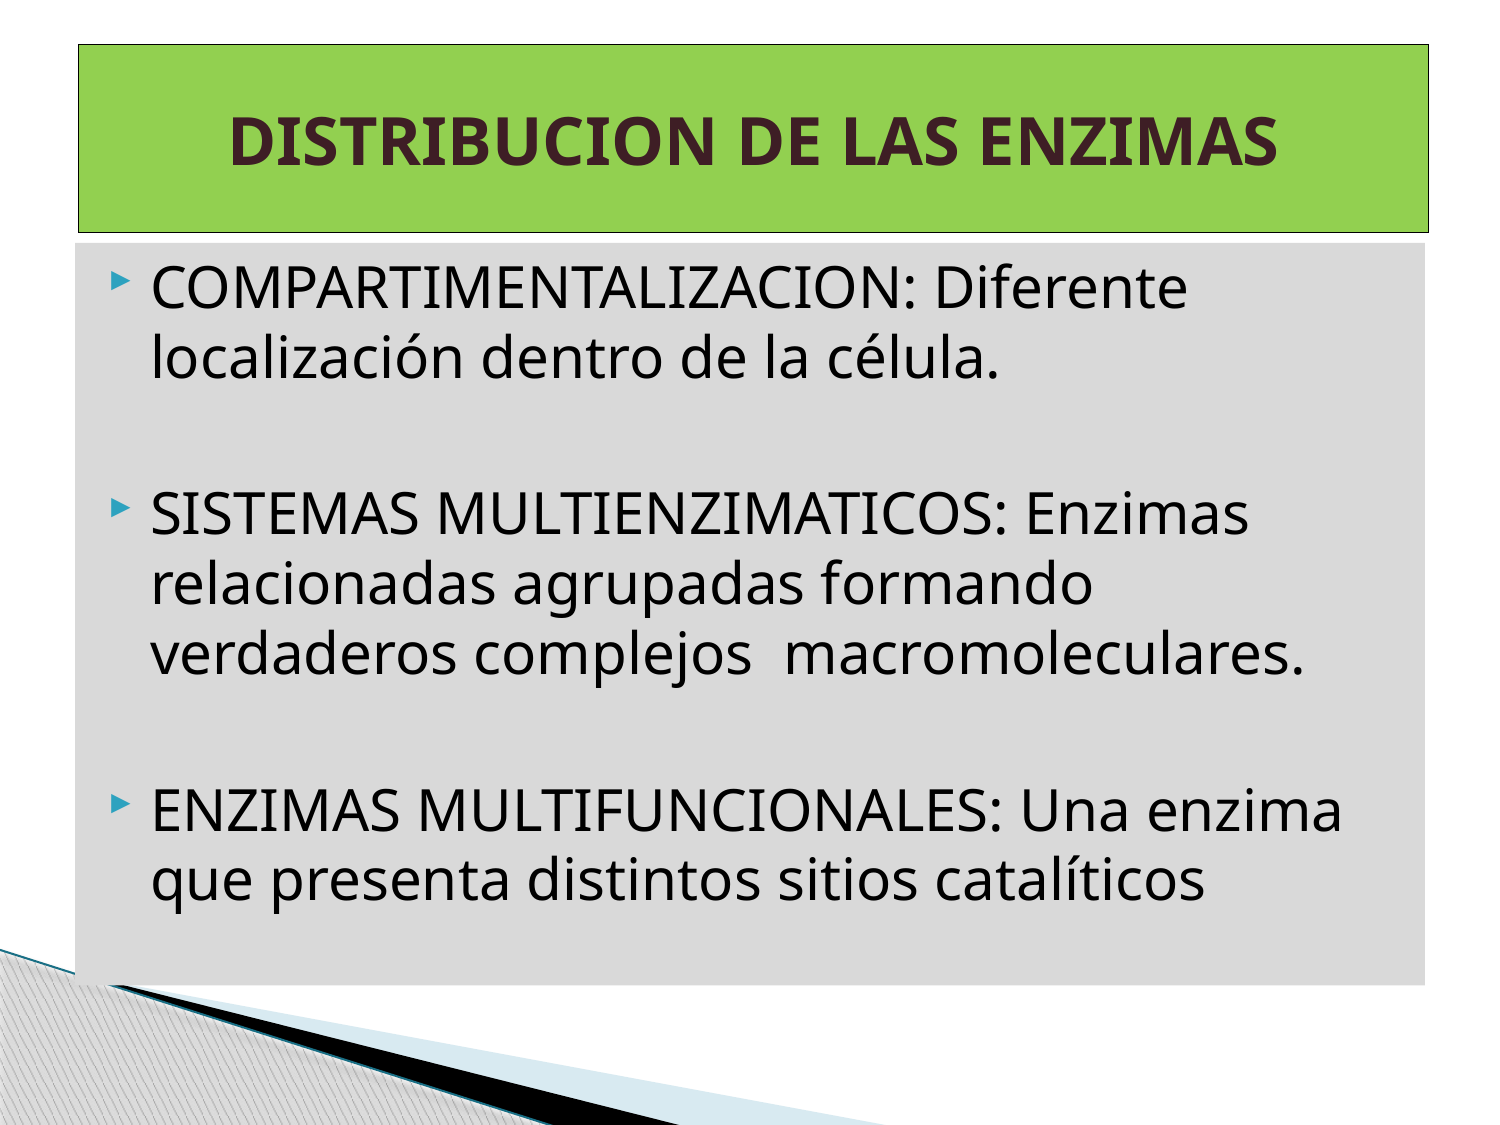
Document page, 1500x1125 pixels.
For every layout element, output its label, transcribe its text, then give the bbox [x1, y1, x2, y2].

list COMPARTIMENTALIZACION: Diferente localización dentro de la célula. SISTEMAS MULTIENZIMATICOS: Enzimas relacionadas agrupadas formando verdaderos complejos macromoleculares. ENZIMAS MULTIFUNCIONALES: Una enzima que presenta distintos sitios catalíticos [74, 242, 1426, 986]
title DISTRIBUCION DE LAS ENZIMAS [78, 44, 1429, 233]
